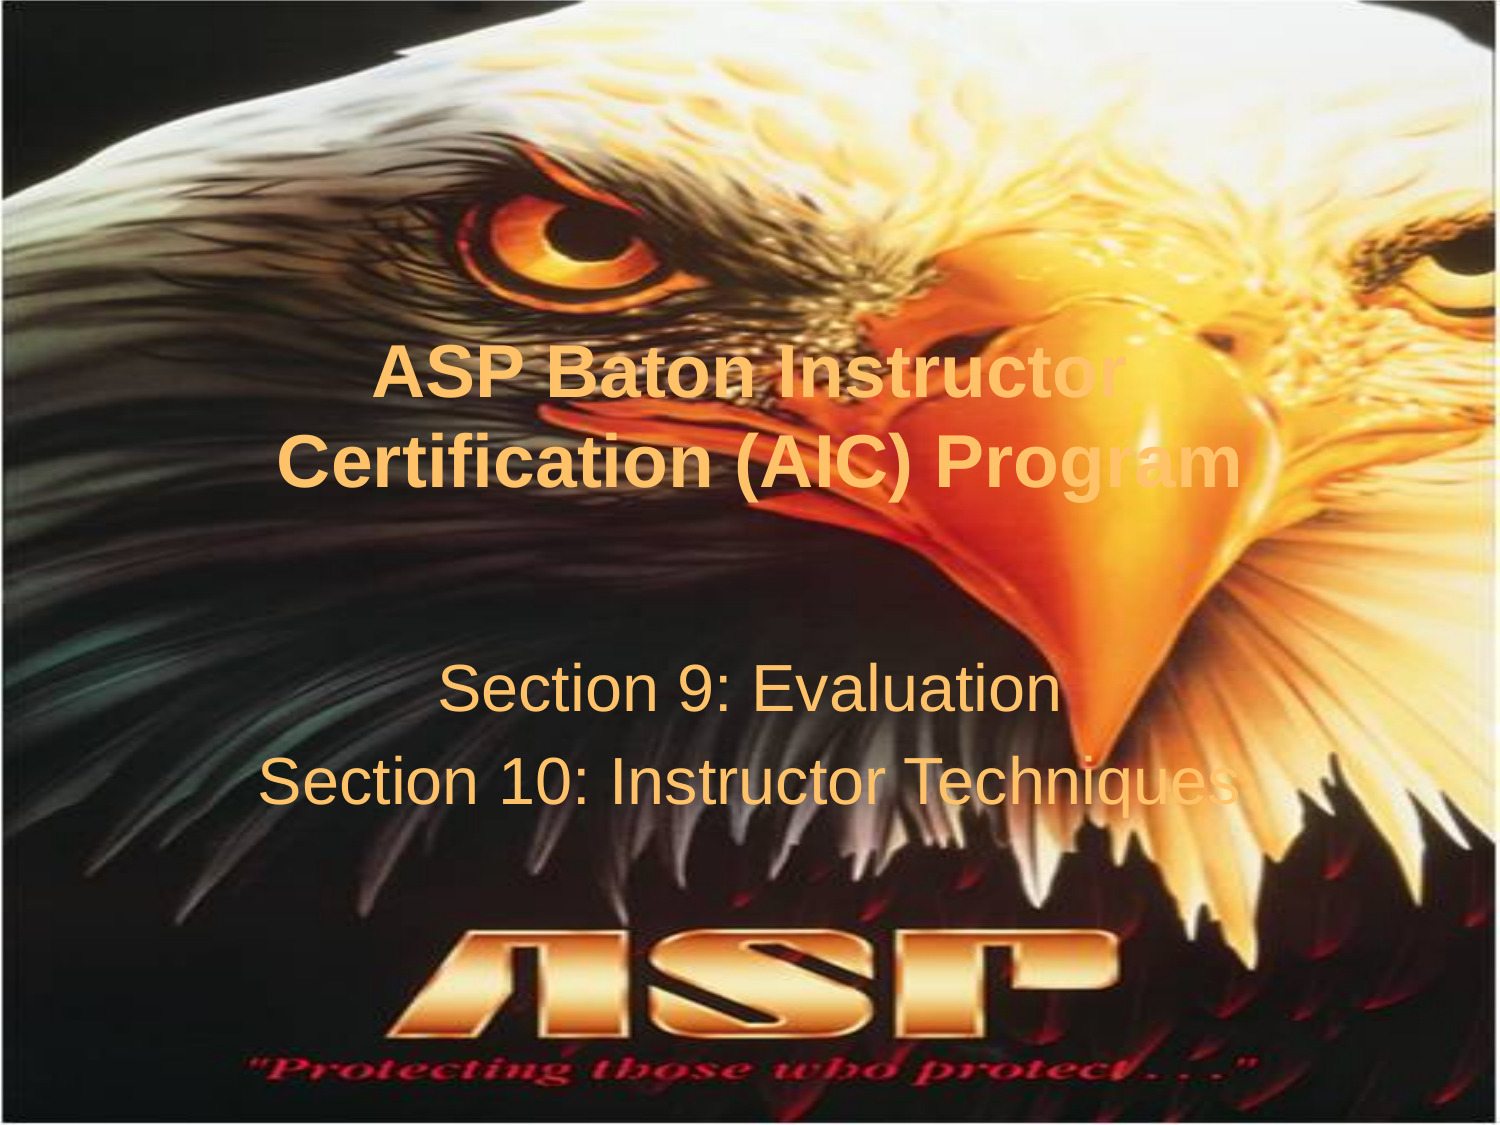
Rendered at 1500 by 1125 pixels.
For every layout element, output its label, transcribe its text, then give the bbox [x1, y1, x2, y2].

subtitle Section 9: Evaluation Section 10: Instructor Techniques [225, 637, 1275, 925]
title ASP Baton Instructor Certification (AIC) Program [24, 262, 1475, 563]
picture [0, 0, 1500, 1125]
